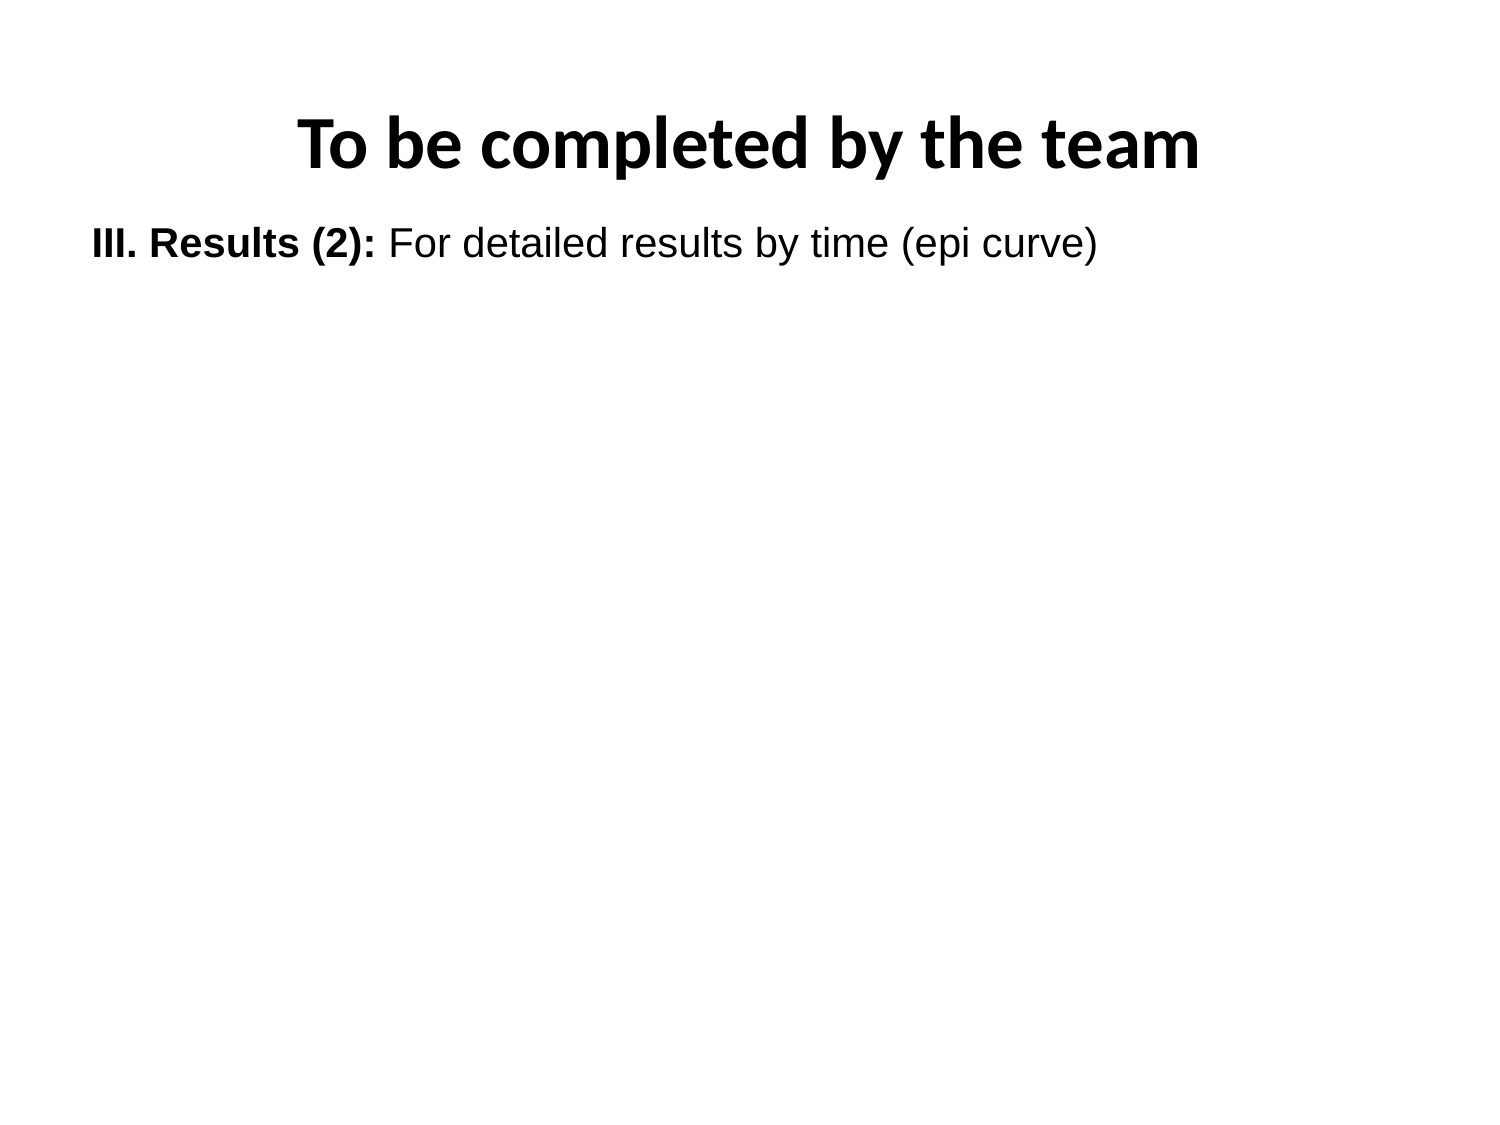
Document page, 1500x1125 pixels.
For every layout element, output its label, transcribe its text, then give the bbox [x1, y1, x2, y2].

title To be completed by the team [75, 45, 1425, 233]
text_box III. Results (2): For detailed results by time (epi curve) [76, 208, 1427, 951]
